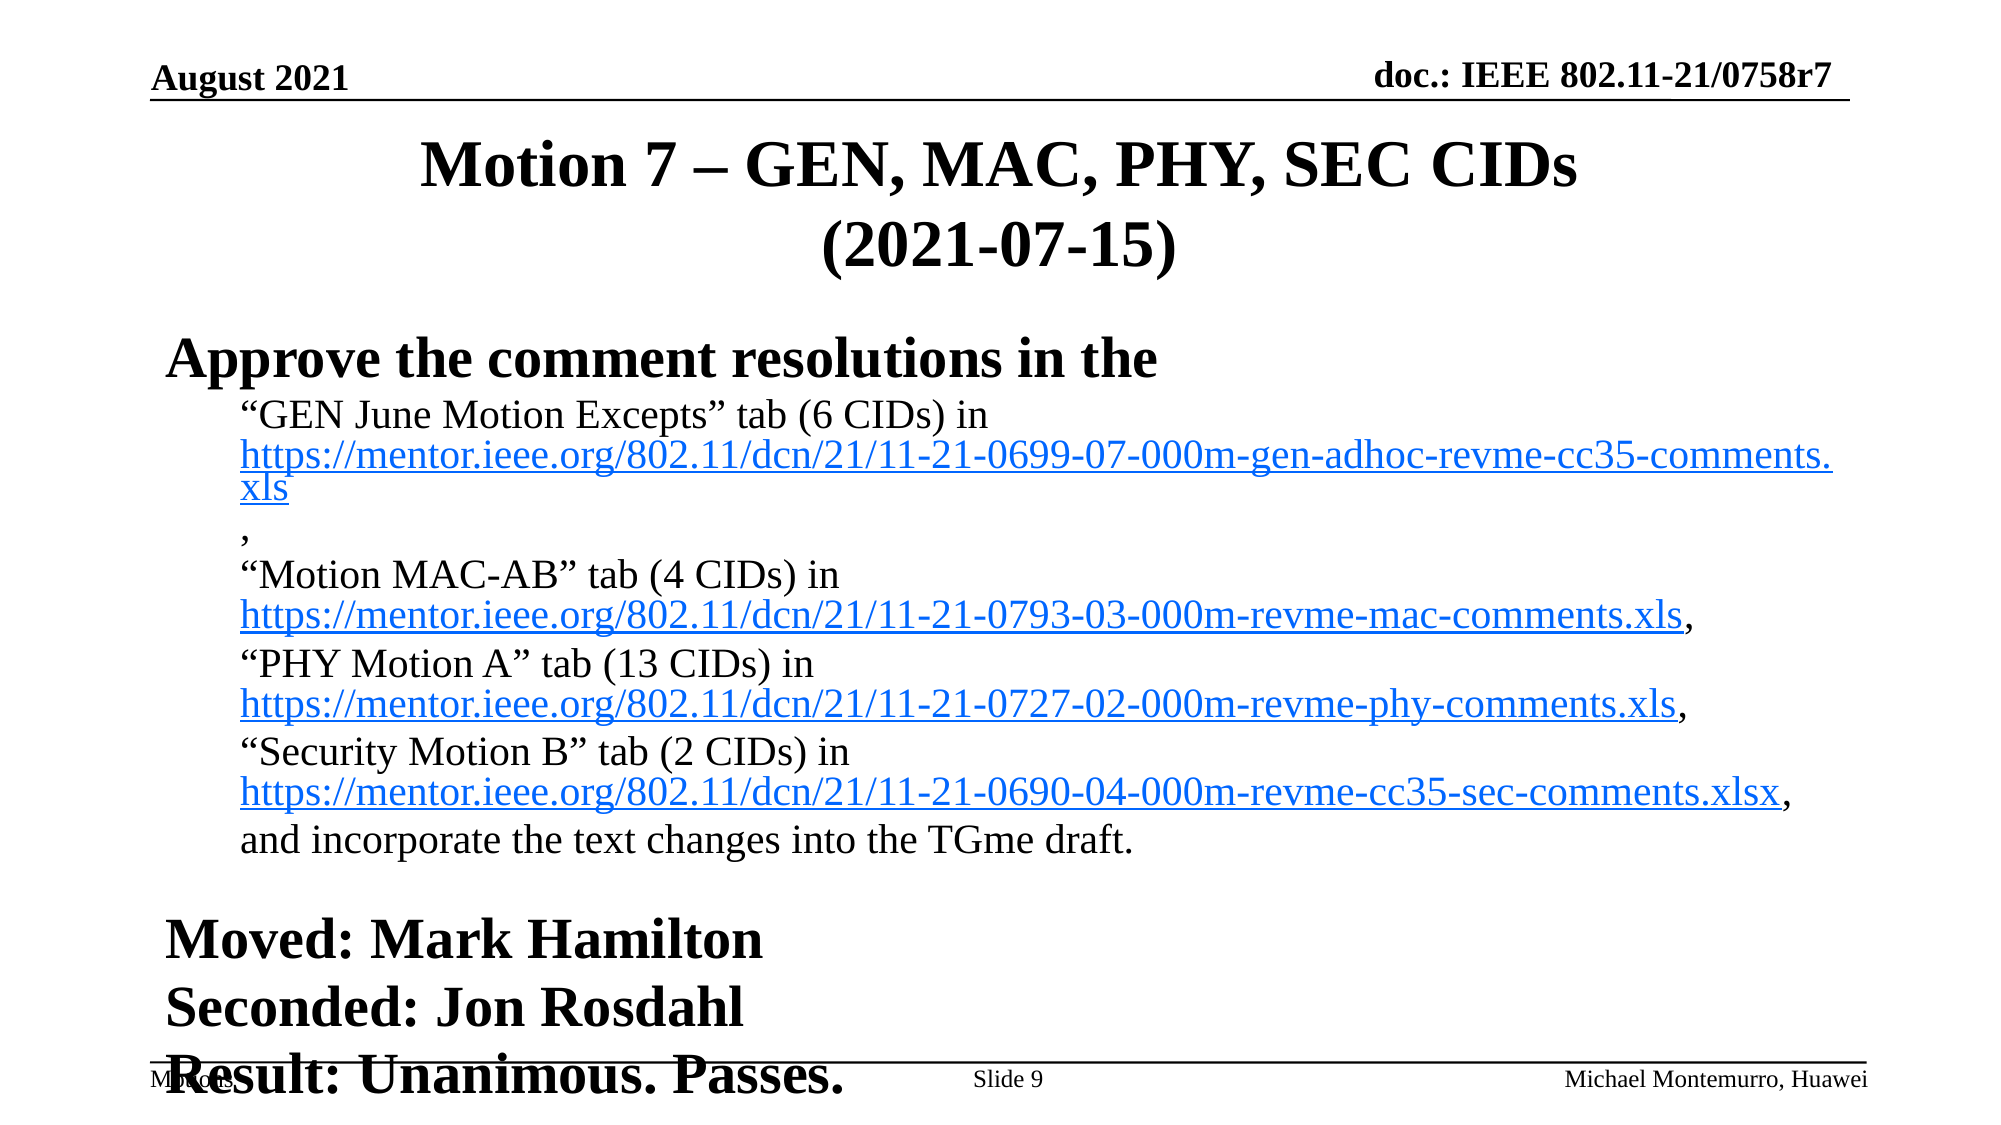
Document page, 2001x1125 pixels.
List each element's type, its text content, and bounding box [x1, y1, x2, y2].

list Approve the comment resolutions in the “GEN June Motion Excepts” tab (6 CIDs) in https://mentor.ieee.org/802.11/dcn/21/11-21-0699-07-000m-gen-adhoc-revme-cc35-comments.xls, “Motion MAC-AB” tab (4 CIDs) in https://mentor.ieee.org/802.11/dcn/21/11-21-0793-03-000m-revme-mac-comments.xls, “PHY Motion A” tab (13 CIDs) in https://mentor.ieee.org/802.11/dcn/21/11-21-0727-02-000m-revme-phy-comments.xls, “Security Motion B” tab (2 CIDs) in https://mentor.ieee.org/802.11/dcn/21/11-21-0690-04-000m-revme-cc35-sec-comments.xlsx, and incorporate the text changes into the TGme draft. Moved: Mark Hamilton Seconded: Jon Rosdahl Result: Unanimous. Passes. [150, 324, 1850, 1000]
slide_number Slide 9 [964, 1061, 1053, 1125]
footer Michael Montemurro, Huawei [1266, 1061, 1869, 1093]
title Motion 7 – GEN, MAC, PHY, SEC CIDs (2021-07-15) [150, 112, 1850, 288]
